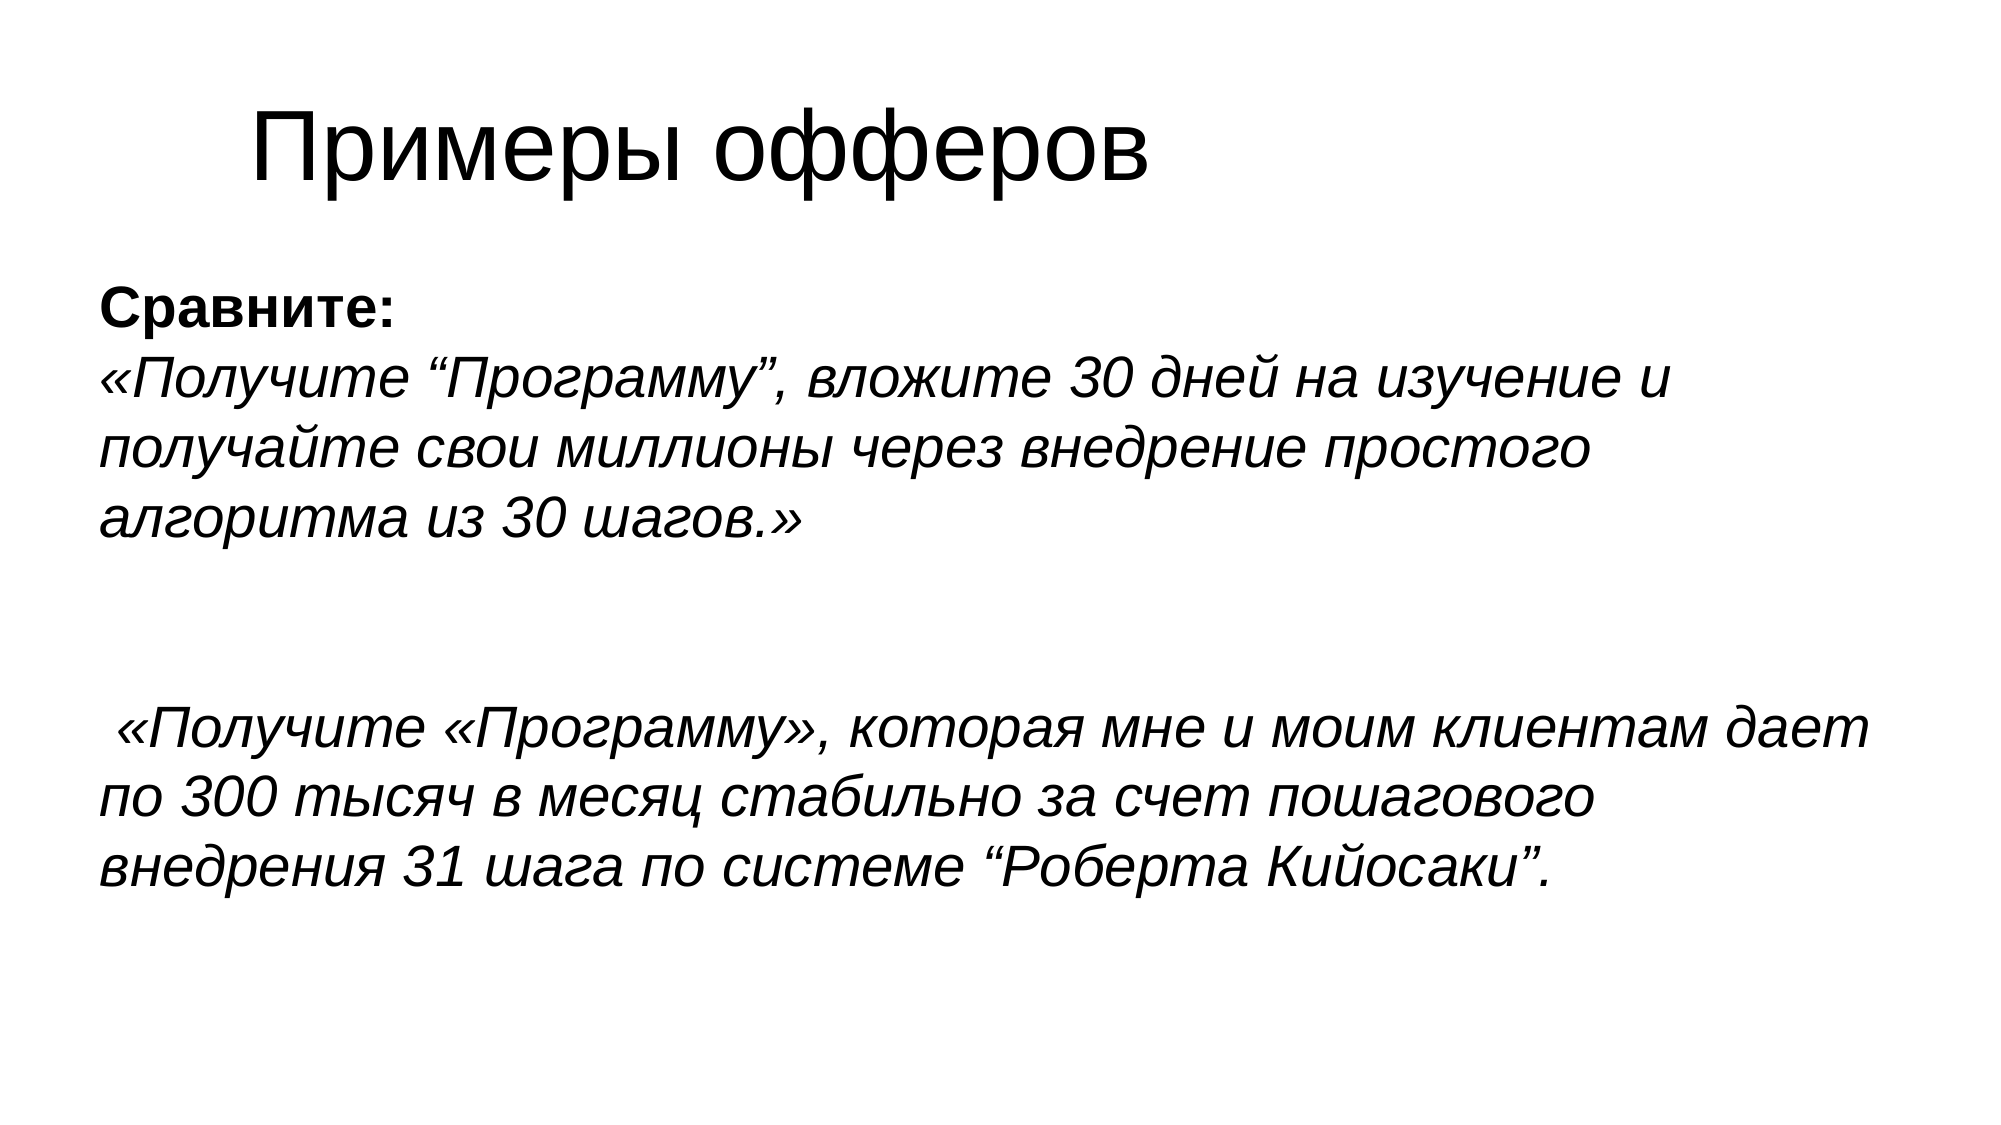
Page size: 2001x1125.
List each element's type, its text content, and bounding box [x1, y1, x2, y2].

title Примеры офферов [250, 55, 1750, 225]
subtitle Сравните: «Получите “Программу”, вложите 30 дней на изучение и получайте свои миллионы через внедрение простого алгоритма из 30 шагов.» «Получите «Программу», которая мне и моим клиентам дает по 300 тысяч в месяц стабильно за счет пошагового внедрения 31 шага по системе “Роберта Кийосаки”. [99, 268, 1900, 1082]
